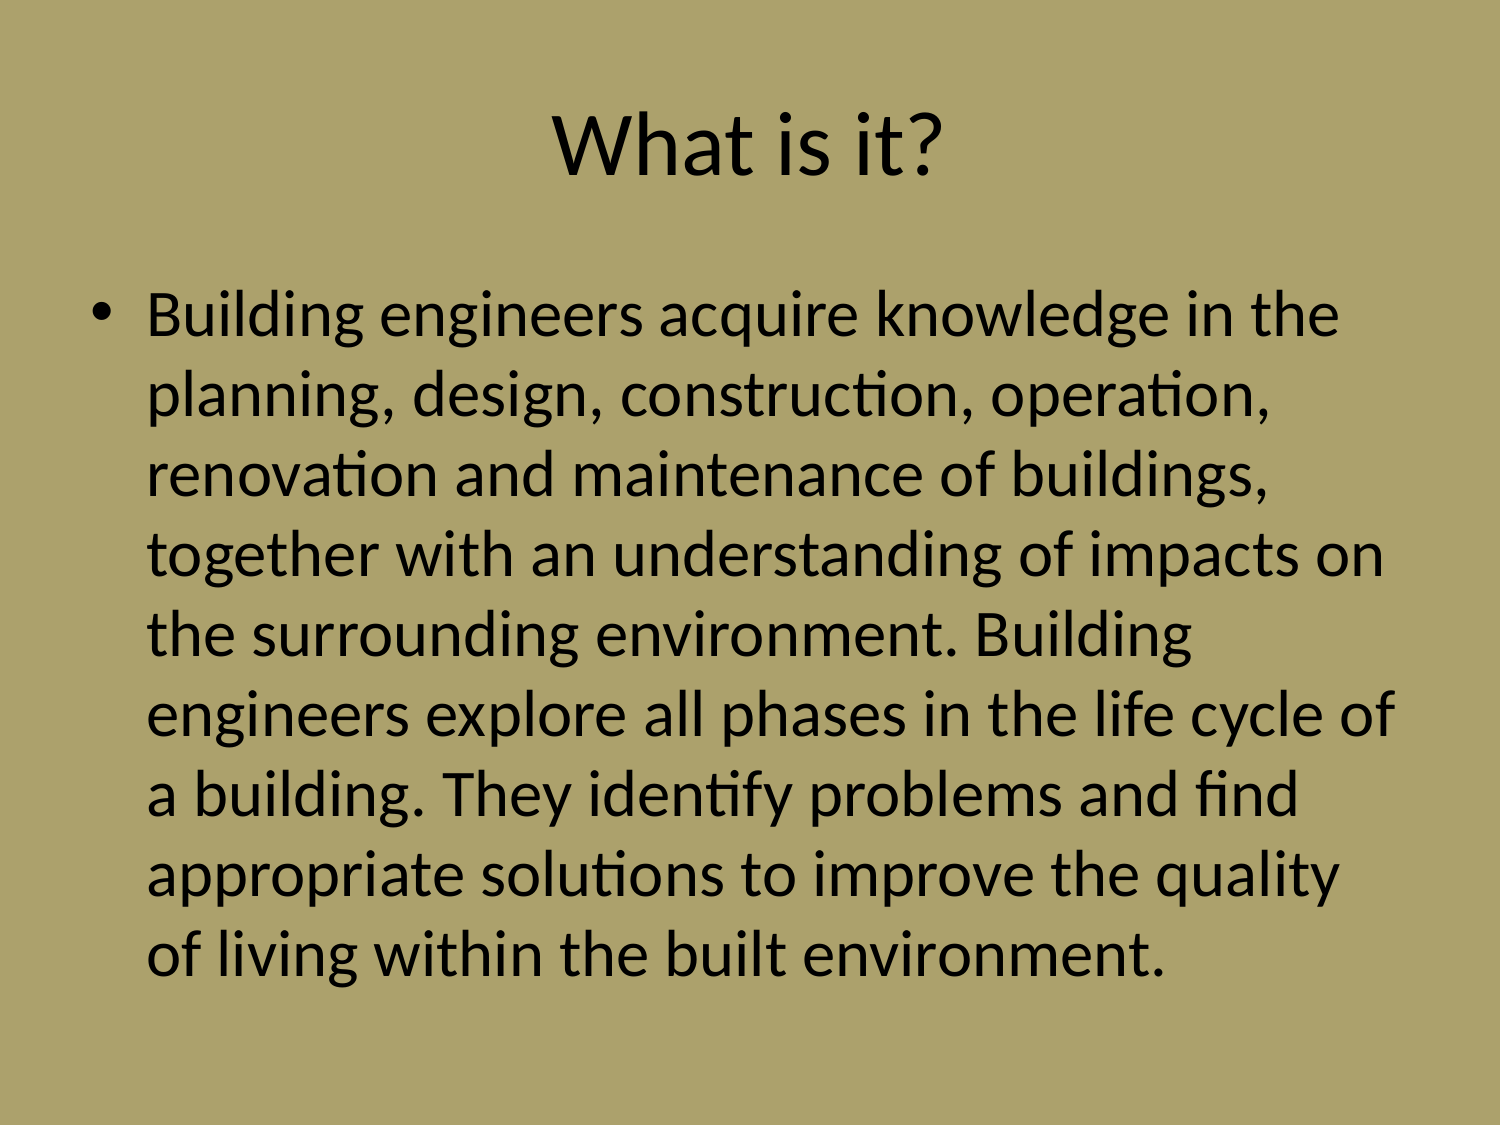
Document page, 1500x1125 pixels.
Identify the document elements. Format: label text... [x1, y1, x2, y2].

list Building engineers acquire knowledge in the planning, design, construction, operation, renovation and maintenance of buildings, together with an understanding of impacts on the surrounding environment. Building engineers explore all phases in the life cycle of a building. They identify problems and find appropriate solutions to improve the quality of living within the built environment. [75, 262, 1425, 1005]
title What is it? [75, 45, 1425, 233]
